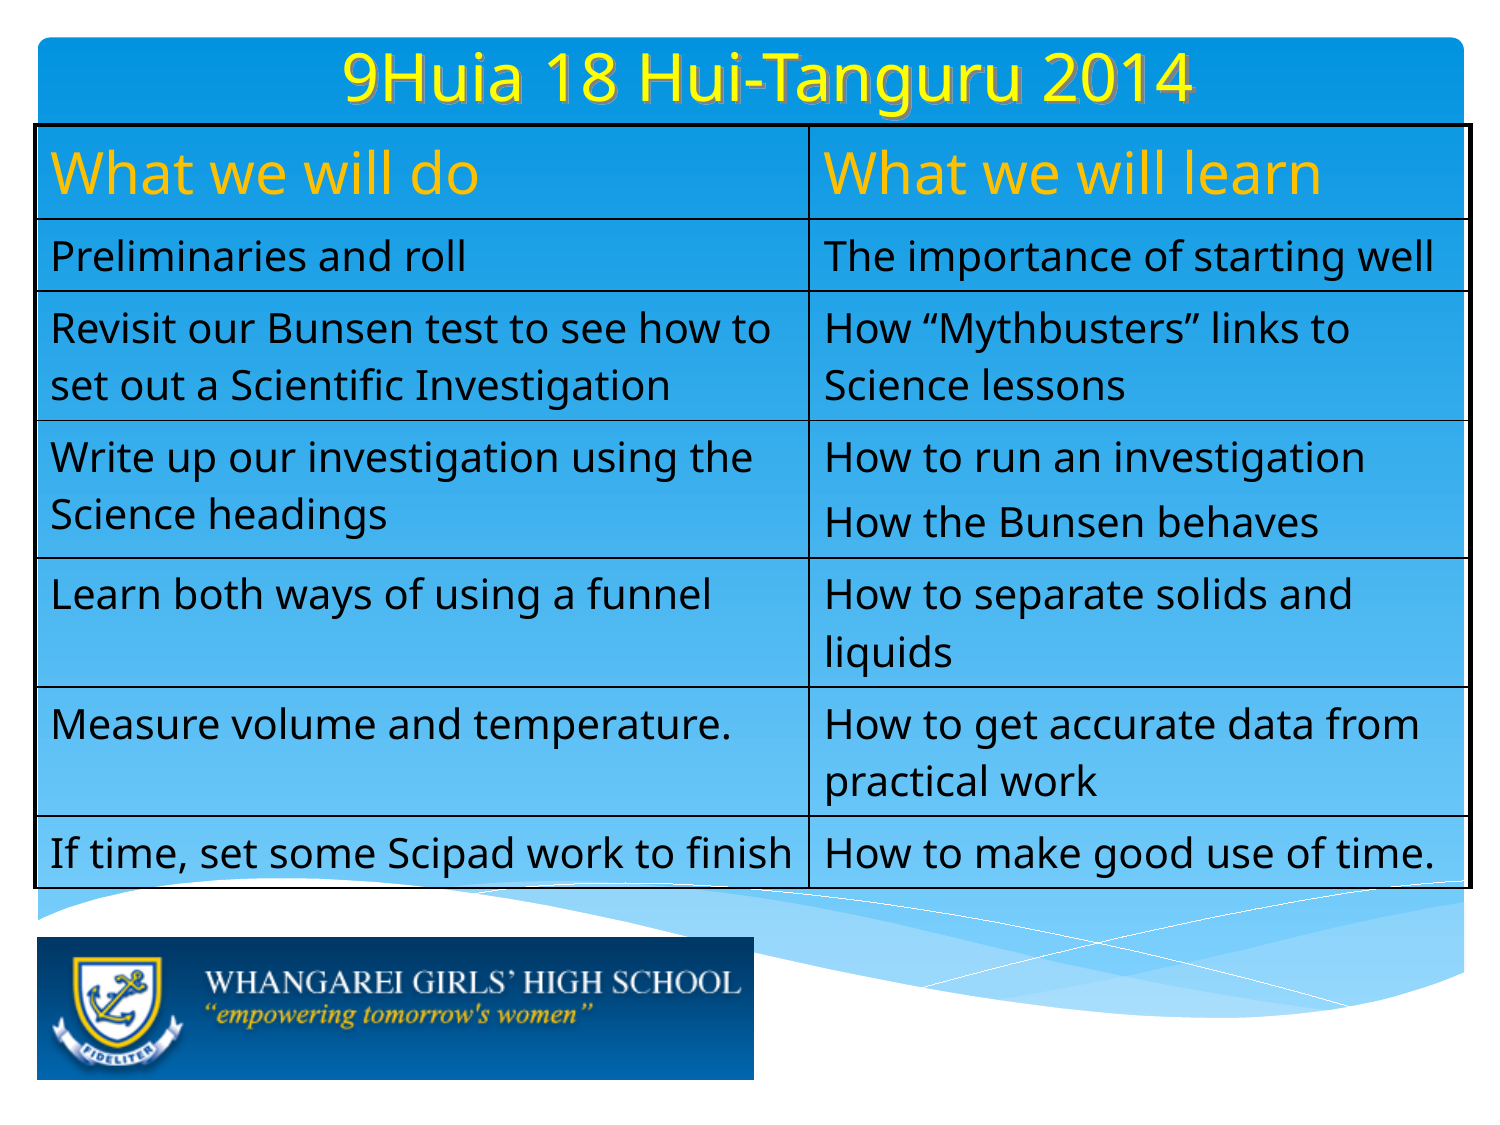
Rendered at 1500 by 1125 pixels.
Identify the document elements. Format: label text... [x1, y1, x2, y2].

text_box 9Huia 18 Hui-Tanguru 2014 [162, 24, 1375, 123]
table_cell How to make good use of time. [810, 817, 1468, 887]
table_cell Preliminaries and roll [37, 220, 808, 290]
picture [37, 937, 754, 1080]
table_cell If time, set some Scipad work to finish [37, 817, 808, 887]
table_cell The importance of starting well [810, 220, 1468, 290]
table_cell How “Mythbusters” links to Science lessons [810, 292, 1468, 420]
table_header What we will learn [810, 127, 1468, 218]
table_cell How to separate solids and liquids [810, 559, 1468, 686]
table_cell Revisit our Bunsen test to see how to set out a Scientific Investigation [37, 292, 808, 420]
table_header What we will do [37, 127, 808, 218]
table_cell How to get accurate data from practical work [810, 688, 1468, 815]
table_cell Measure volume and temperature. [37, 688, 808, 815]
table_cell Write up our investigation using the Science headings [37, 421, 808, 557]
table_cell Learn both ways of using a funnel [37, 559, 808, 686]
table_cell How to run an investigation How the Bunsen behaves [810, 421, 1468, 557]
